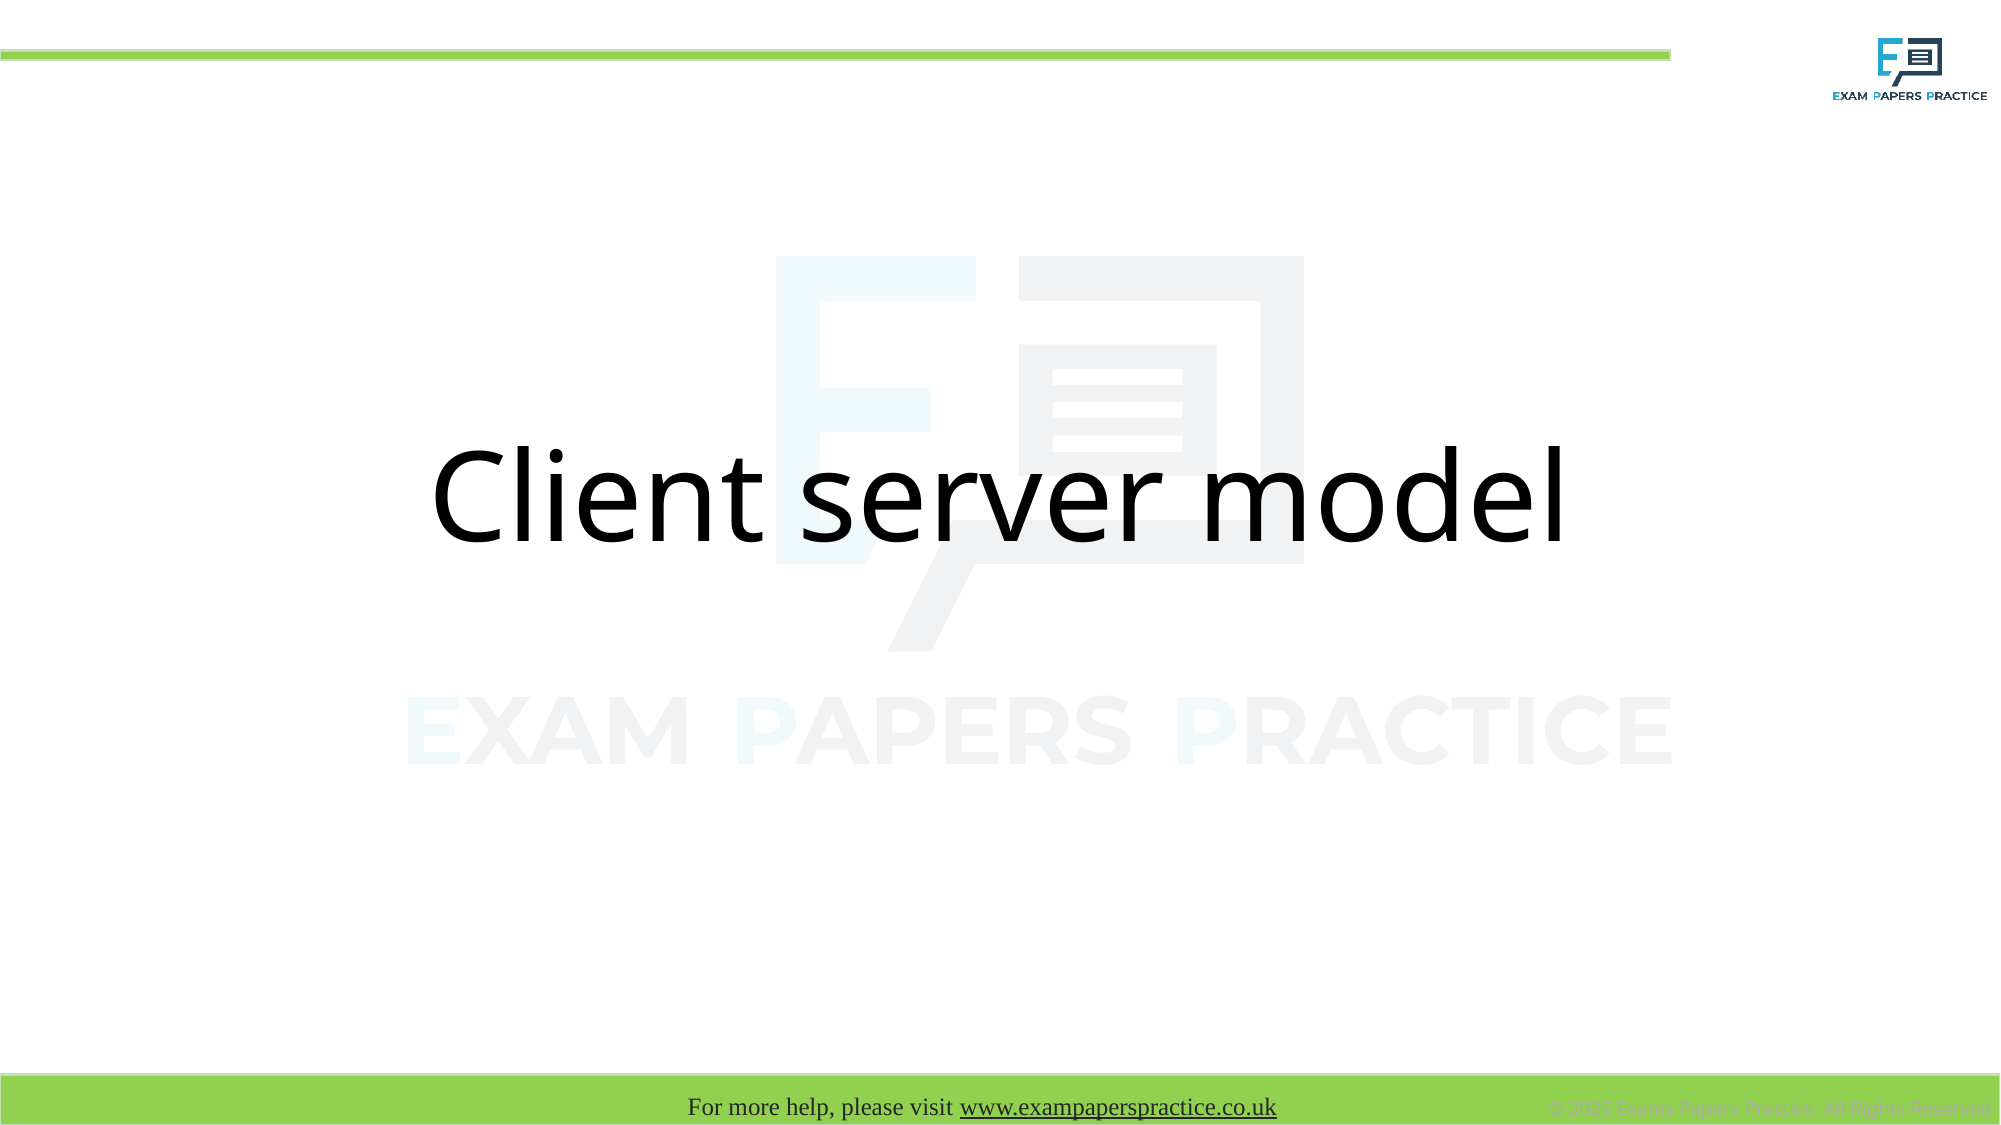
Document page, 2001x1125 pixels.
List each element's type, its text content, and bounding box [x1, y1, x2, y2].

title Client server model [249, 184, 1750, 576]
